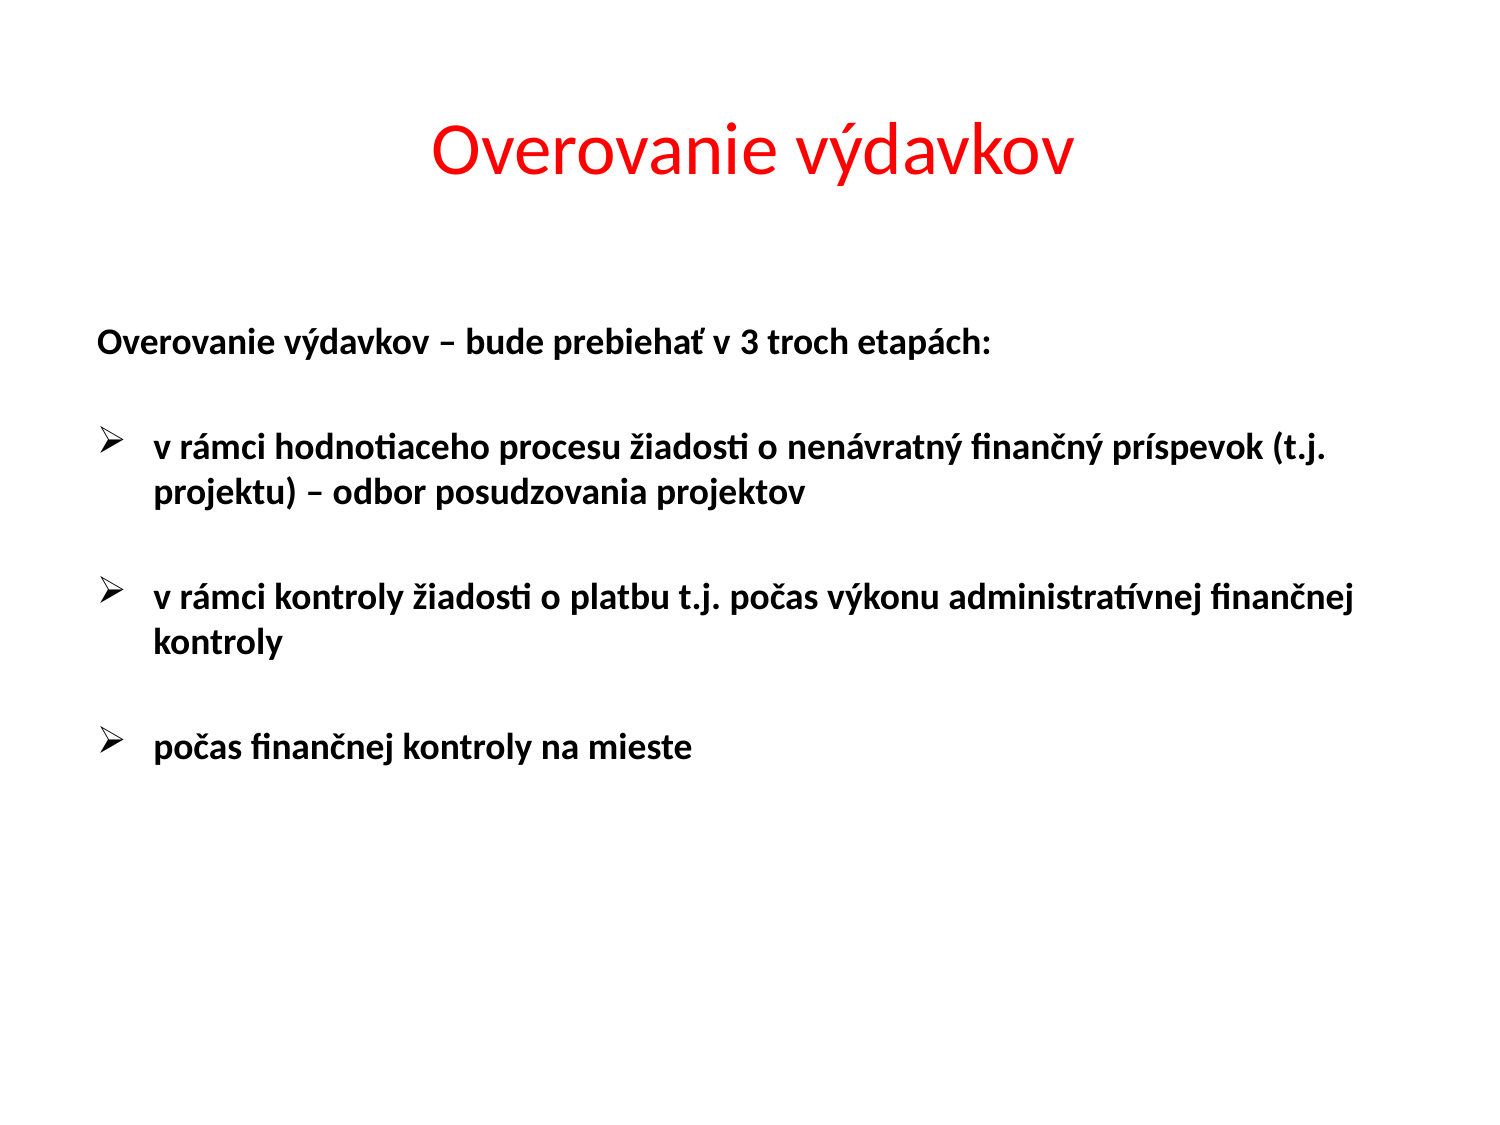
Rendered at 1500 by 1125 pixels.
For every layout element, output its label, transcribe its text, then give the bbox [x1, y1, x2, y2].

title Overovanie výdavkov [81, 44, 1426, 244]
list Overovanie výdavkov – bude prebiehať v 3 troch etapách: v rámci hodnotiaceho procesu žiadosti o nenávratný finančný príspevok (t.j. projektu) – odbor posudzovania projektov v rámci kontroly žiadosti o platbu t.j. počas výkonu administratívnej finančnej kontroly počas finančnej kontroly na mieste [81, 262, 1426, 977]
